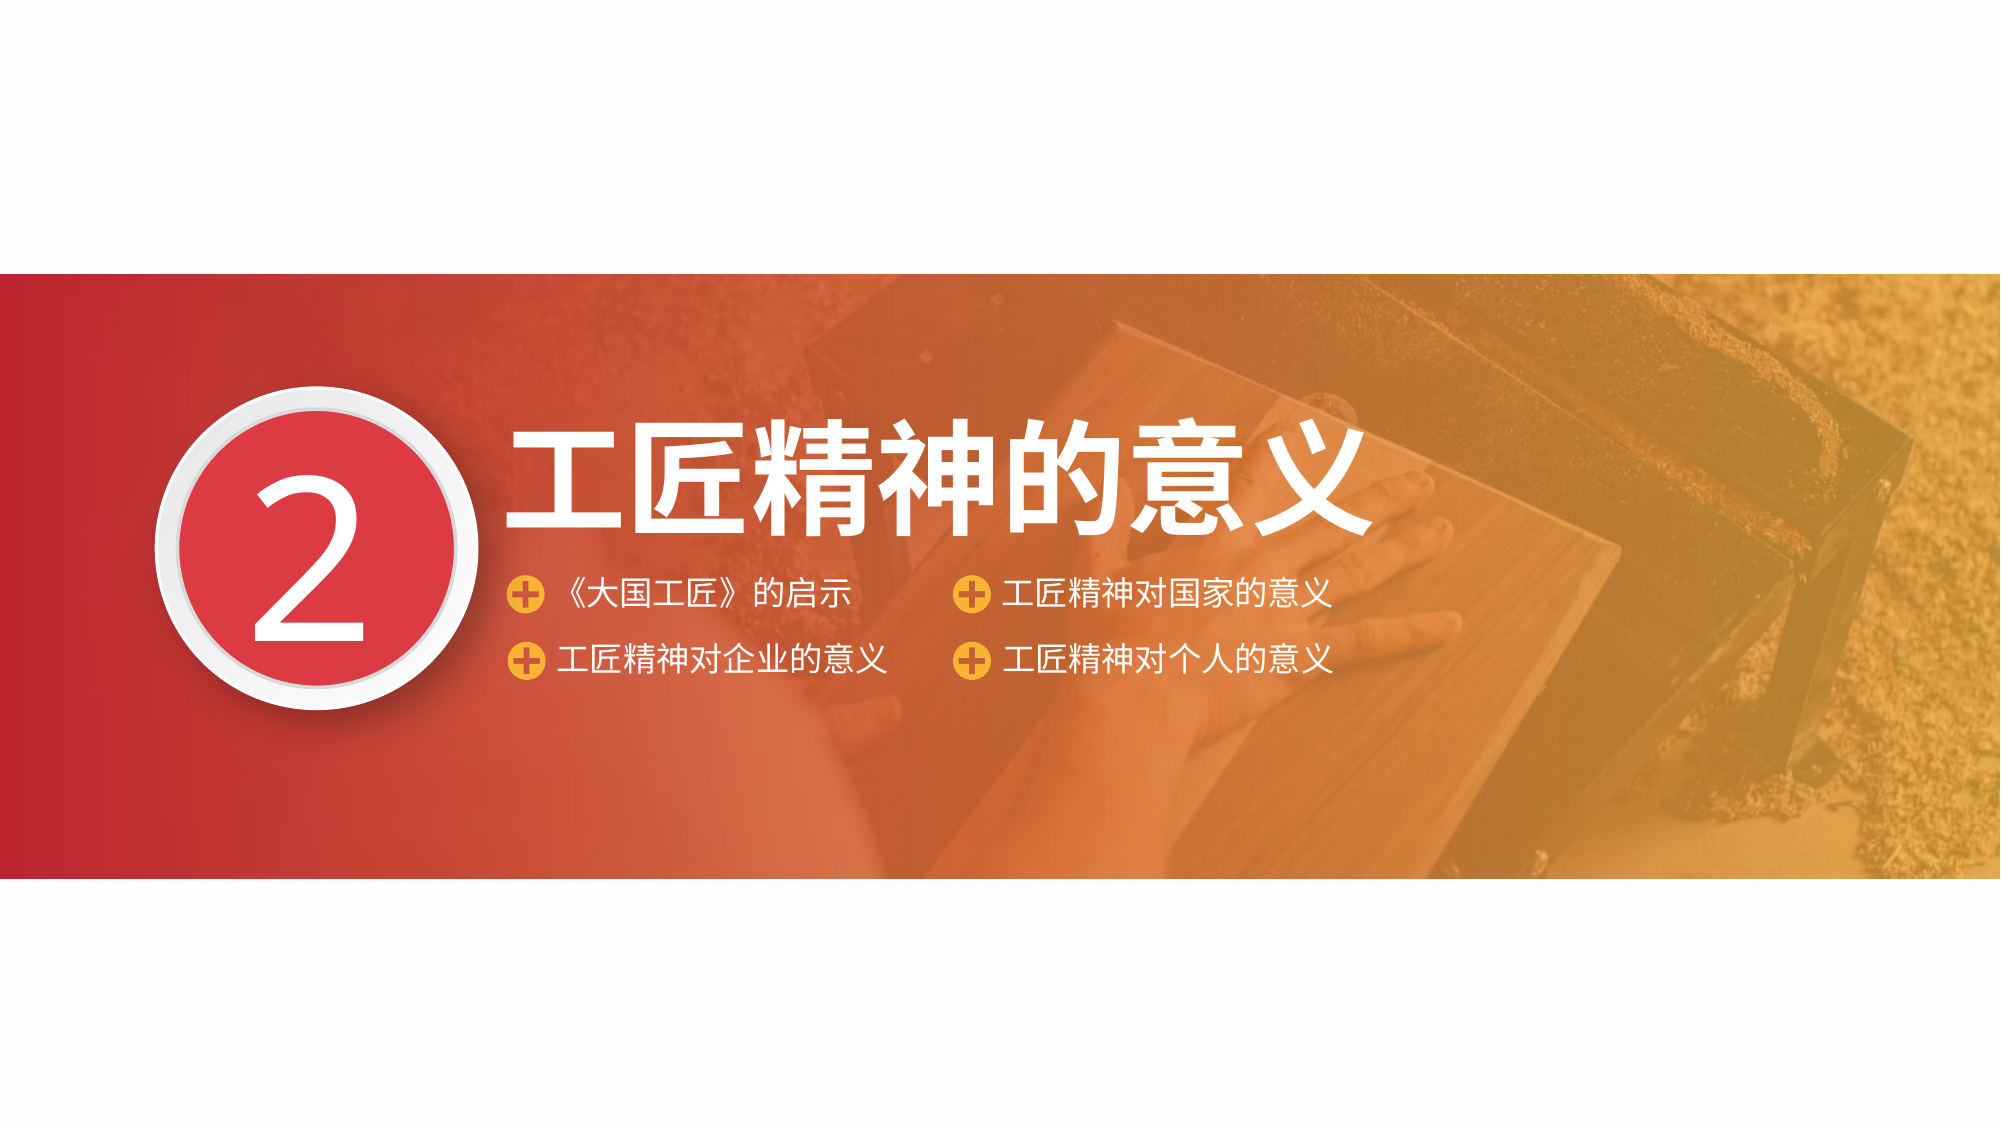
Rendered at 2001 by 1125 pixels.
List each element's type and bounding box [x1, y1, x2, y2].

picture [0, 274, 2000, 879]
text_box [156, 387, 477, 709]
